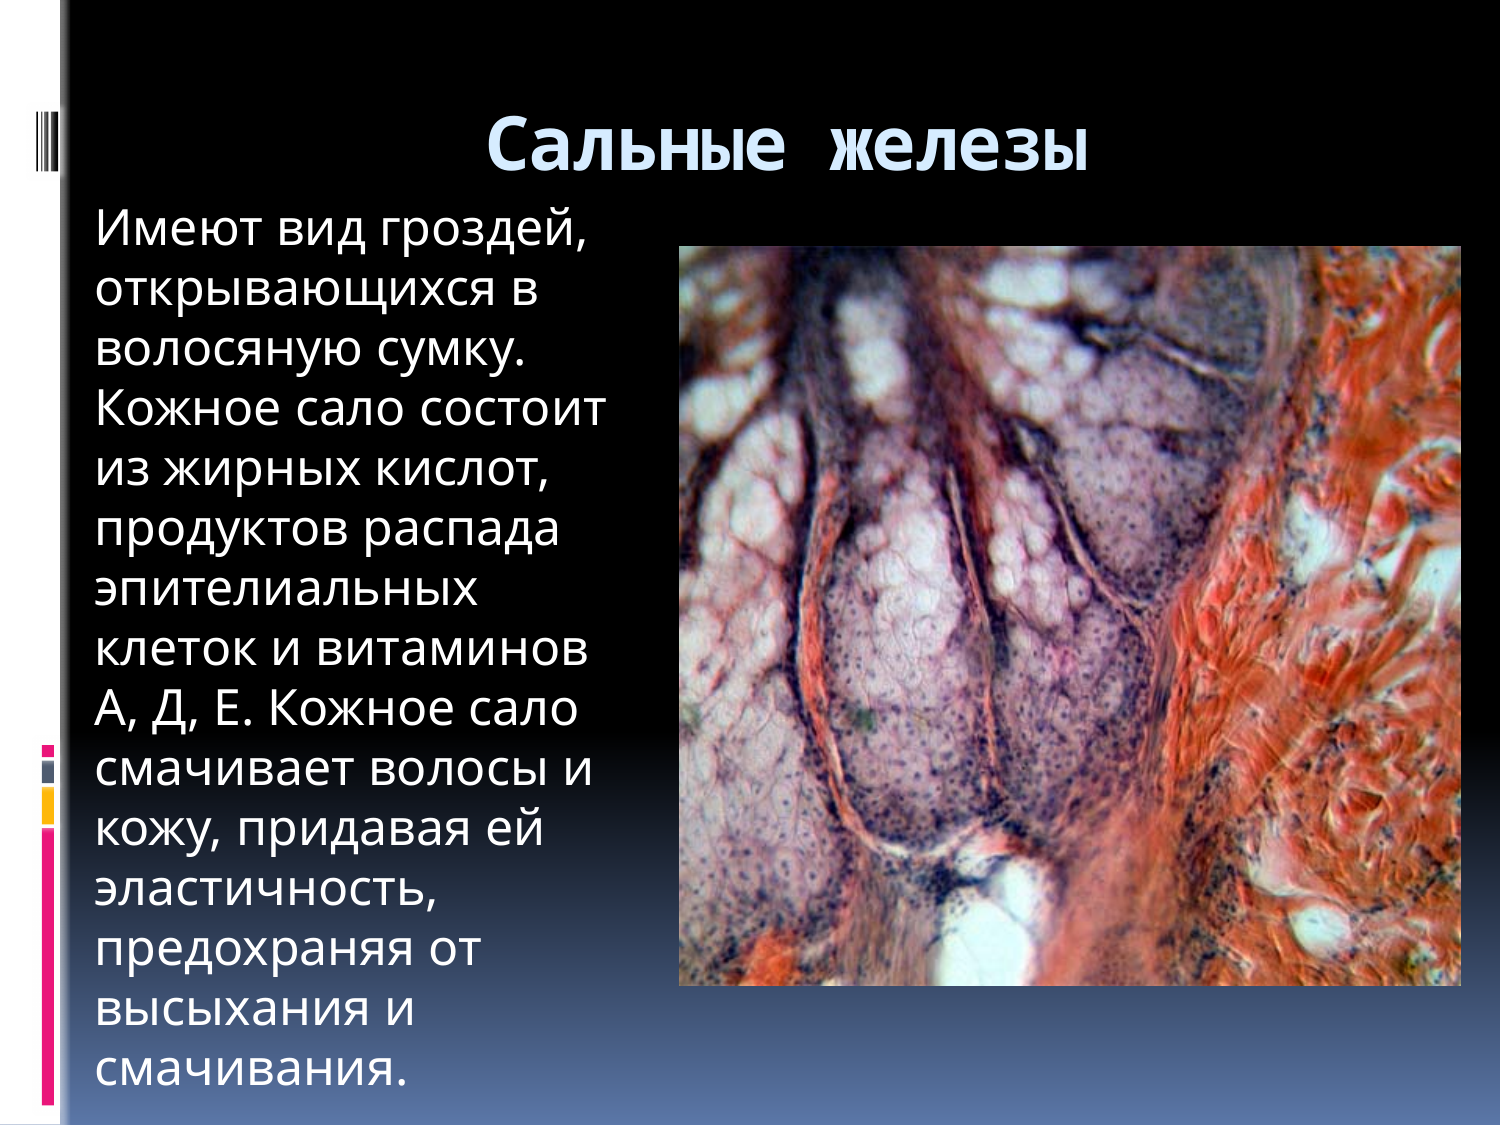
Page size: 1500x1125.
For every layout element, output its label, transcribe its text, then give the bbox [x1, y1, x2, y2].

list Имеют вид гроздей, открывающихся в волосяную сумку. Кожное сало состоит из жирных кислот, продуктов распада эпителиальных клеток и витаминов А, Д, Е. Кожное сало смачивает волосы и кожу, придавая ей эластичность, предохраняя от высыхания и смачивания. [70, 187, 657, 1043]
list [679, 245, 1462, 986]
title Сальные железы [112, 44, 1463, 236]
